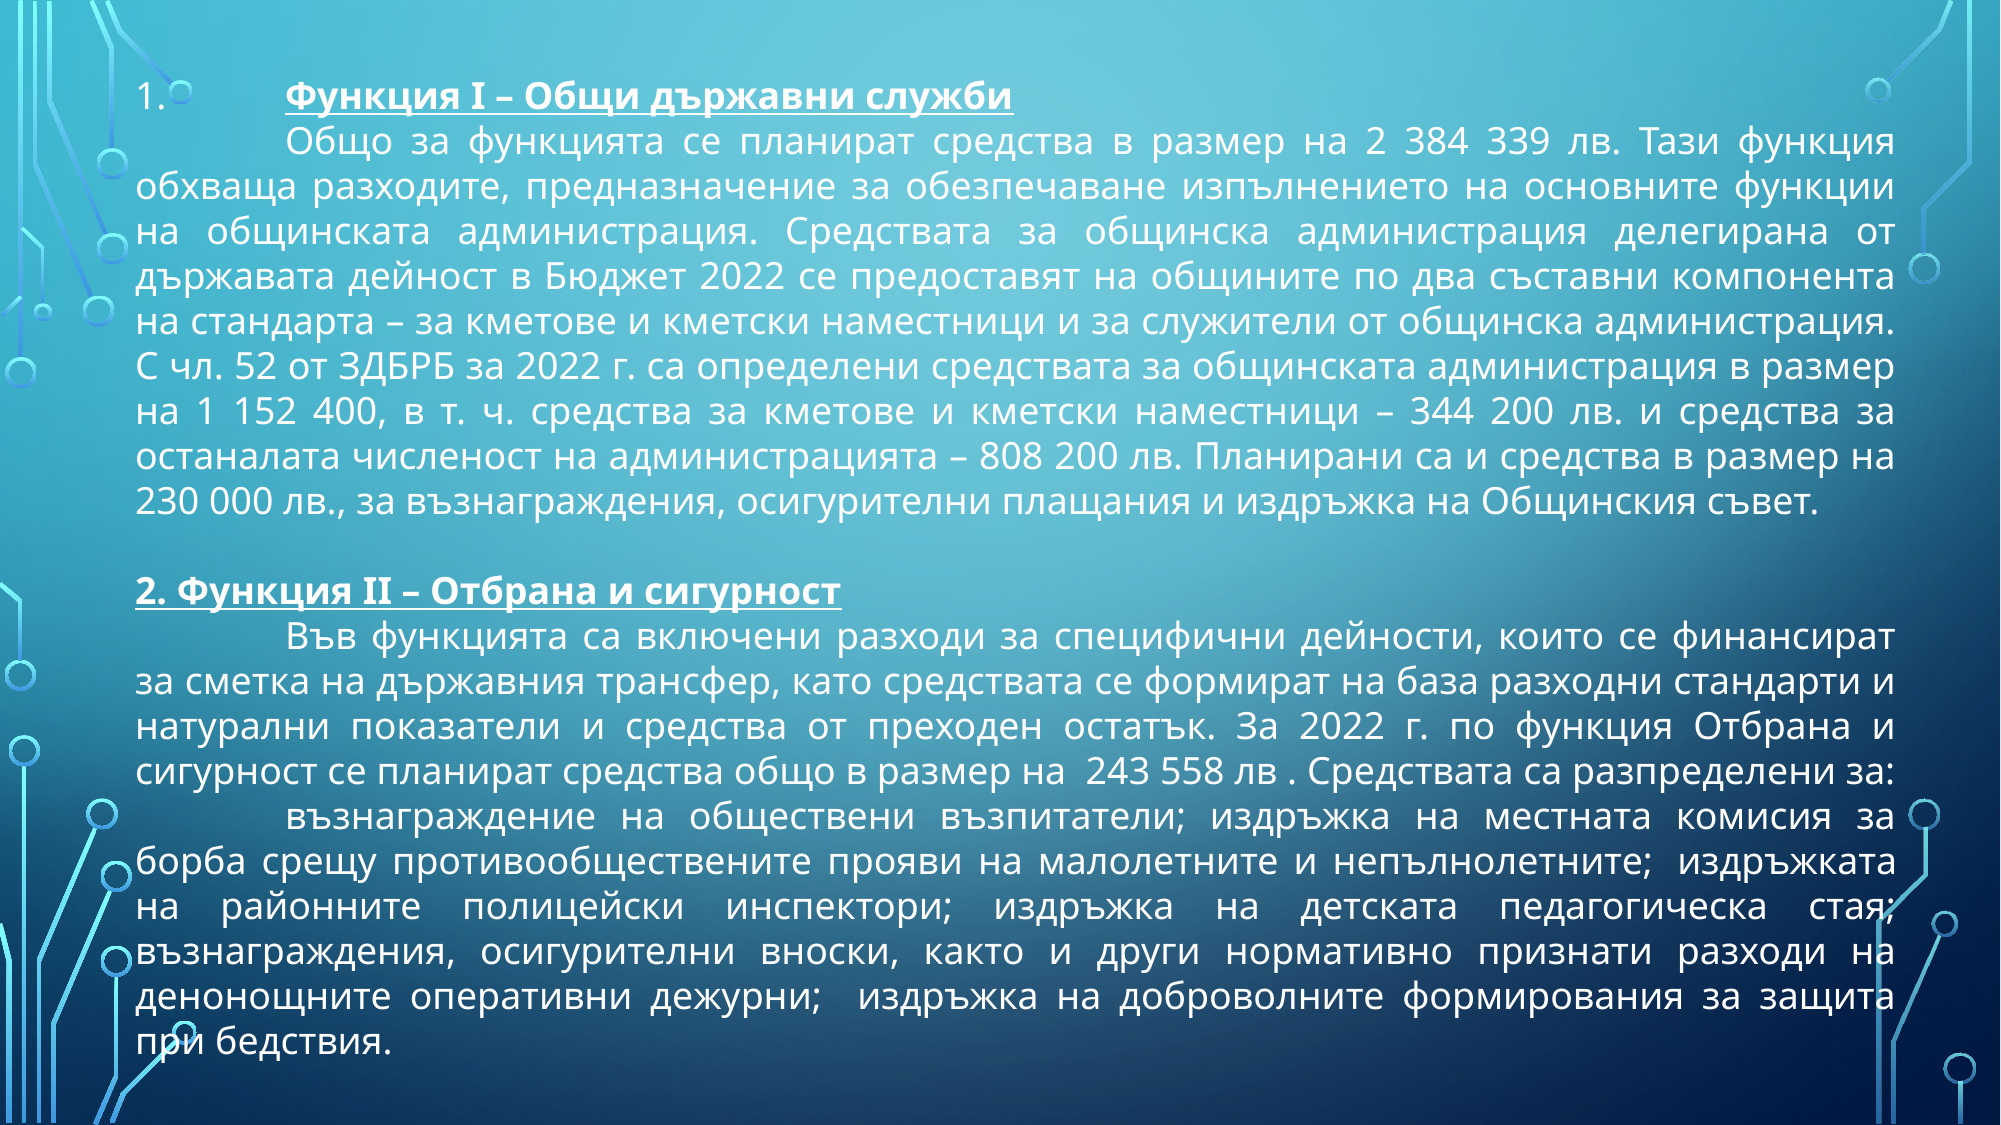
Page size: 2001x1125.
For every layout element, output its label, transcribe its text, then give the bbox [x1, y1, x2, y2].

text_box 1. Функция І – Общи държавни служби Общо за функцията се планират средства в размер на 2 384 339 лв. Тази функция обхваща разходите, предназначение за обезпечаване изпълнението на основните функции на общинската администрация. Средствата за общинска администрация делегирана от държавата дейност в Бюджет 2022 се предоставят на общините по два съставни компонента на стандарта – за кметове и кметски наместници и за служители от общинска администрация. С чл. 52 от ЗДБРБ за 2022 г. са определени средствата за общинската администрация в размер на 1 152 400, в т. ч. средства за кметове и кметски наместници – 344 200 лв. и средства за останалата численост на администрацията – 808 200 лв. Планирани са и средства в размер на 230 000 лв., за възнаграждения, осигурителни плащания и издръжка на Общинския съвет. 2. Функция ІІ – Отбрана и сигурност Във функцията са включени разходи за специфични дейности, които се финансират за сметка на държавния трансфер, като средствата се формират на база разходни стандарти и натурални показатели и средства от преходен остатък. За 2022 г. по функция Отбрана и сигурност се планират средства общо в размер на 243 558 лв . Средствата са разпределени за: възнаграждение на обществени възпитатели; издръжка на местната комисия за борба срещу противообществените прояви на малолетните и непълнолетните; издръжката на районните полицейски инспектори; издръжка на детската педагогическа стая; възнаграждения, осигурителни вноски, както и други нормативно признати разходи на денонощните оперативни дежурни; издръжка на доброволните формирования за защита при бедствия. [120, 64, 1912, 1115]
